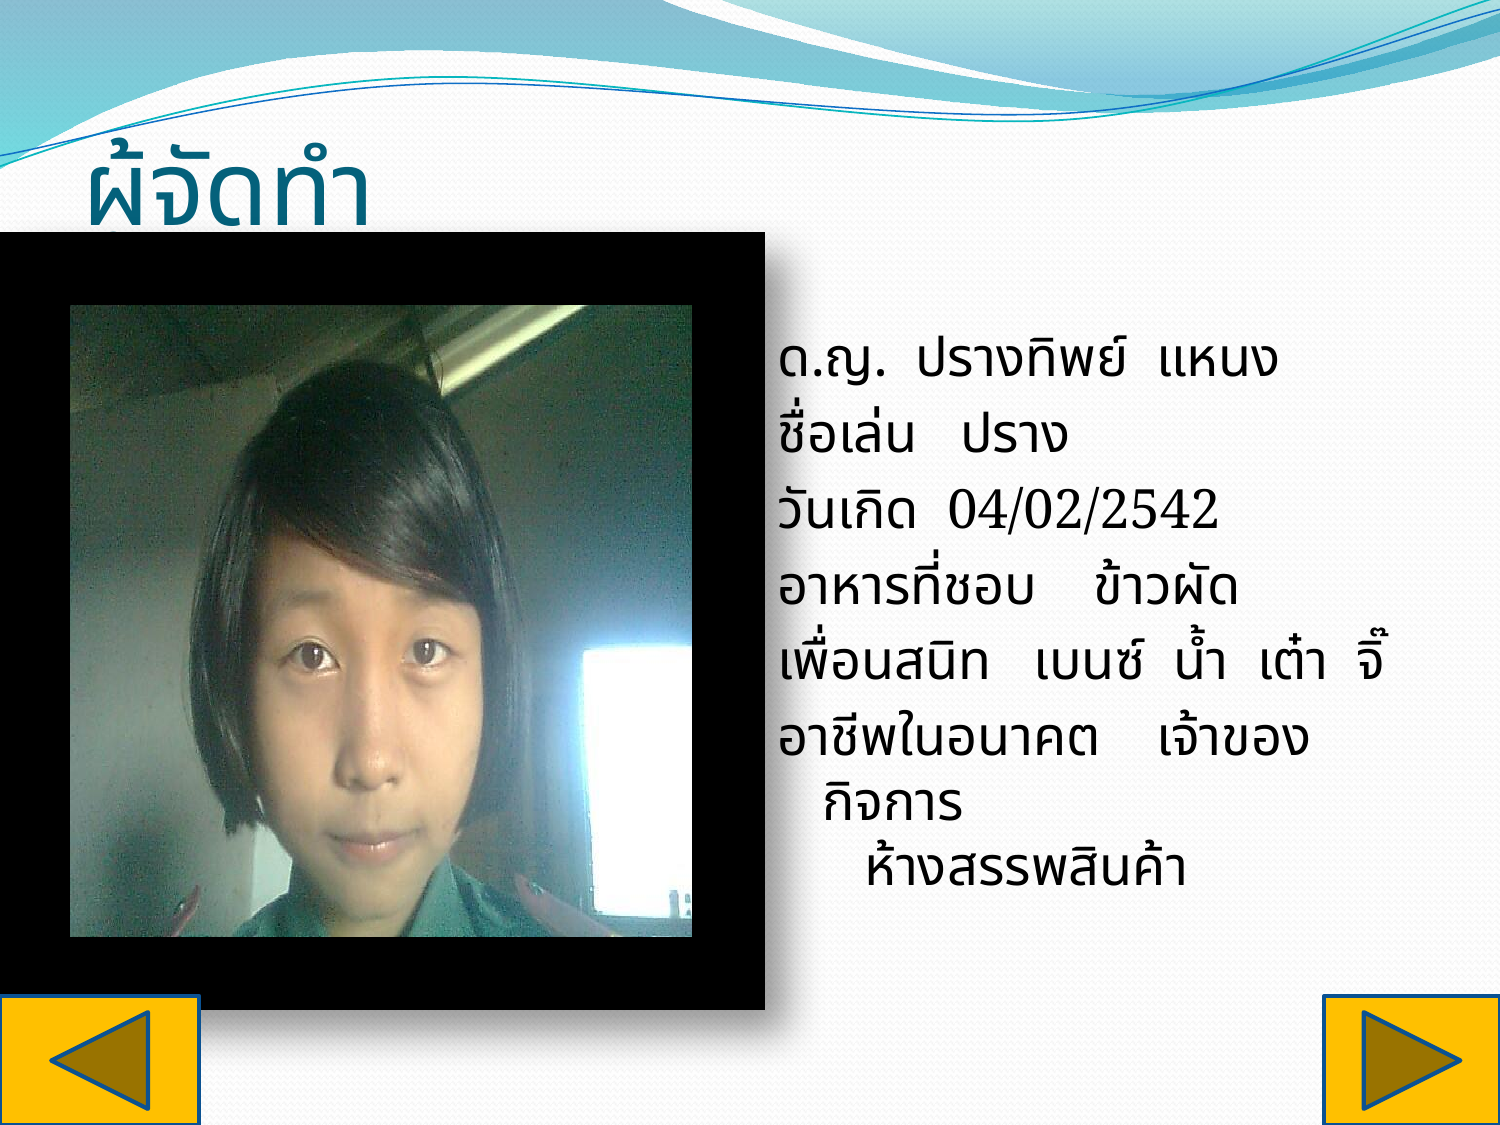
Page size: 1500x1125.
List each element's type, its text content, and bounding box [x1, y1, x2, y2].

text_box [1322, 994, 1500, 1125]
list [70, 304, 693, 938]
text_box [0, 994, 201, 1125]
list ด.ญ. ปรางทิพย์ แหนง ชื่อเล่น ปราง วันเกิด 04/02/2542 อาหารที่ชอบ ข้าวผัด เพื่อนสนิท เบนซ์ น้ำ เต๋า จิ๊ อาชีพในอนาคต เจ้าของกิจการ ห้างสรรพสินค้า [762, 314, 1426, 1043]
title ผู้จัดทำ [81, 58, 1433, 247]
